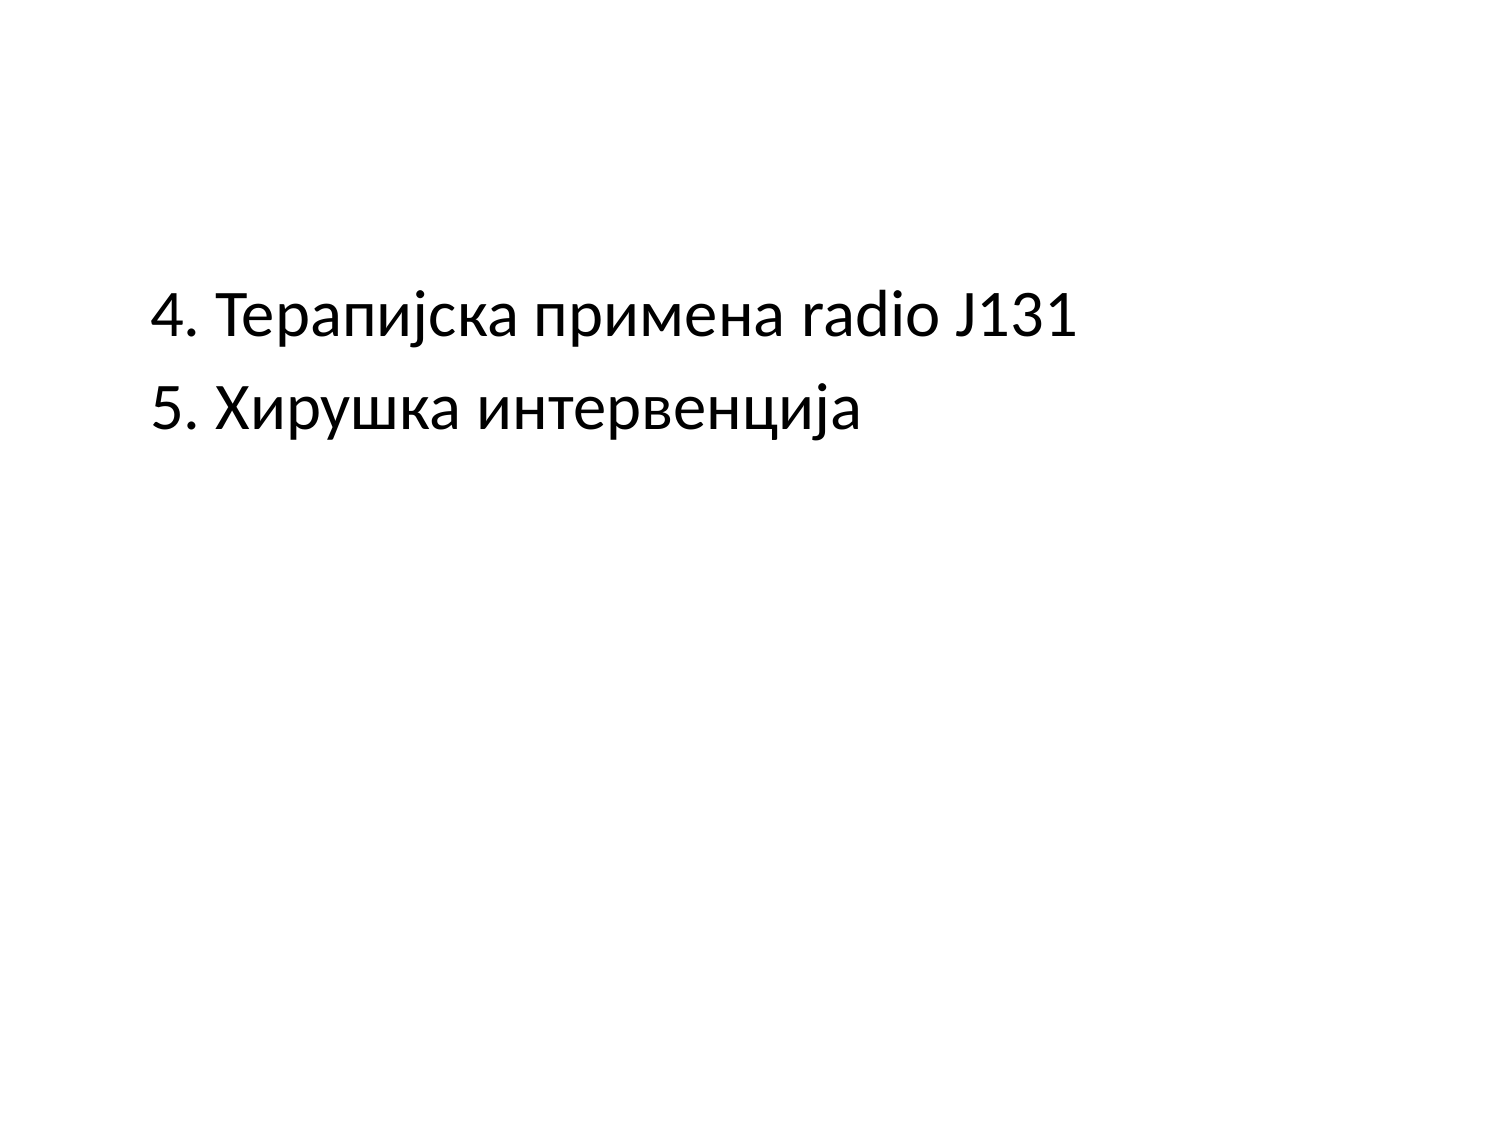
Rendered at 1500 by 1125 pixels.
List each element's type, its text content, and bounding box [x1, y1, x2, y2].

list 4. Терапијска примена radio J131 5. Хирушка интервенција [75, 262, 1425, 1005]
